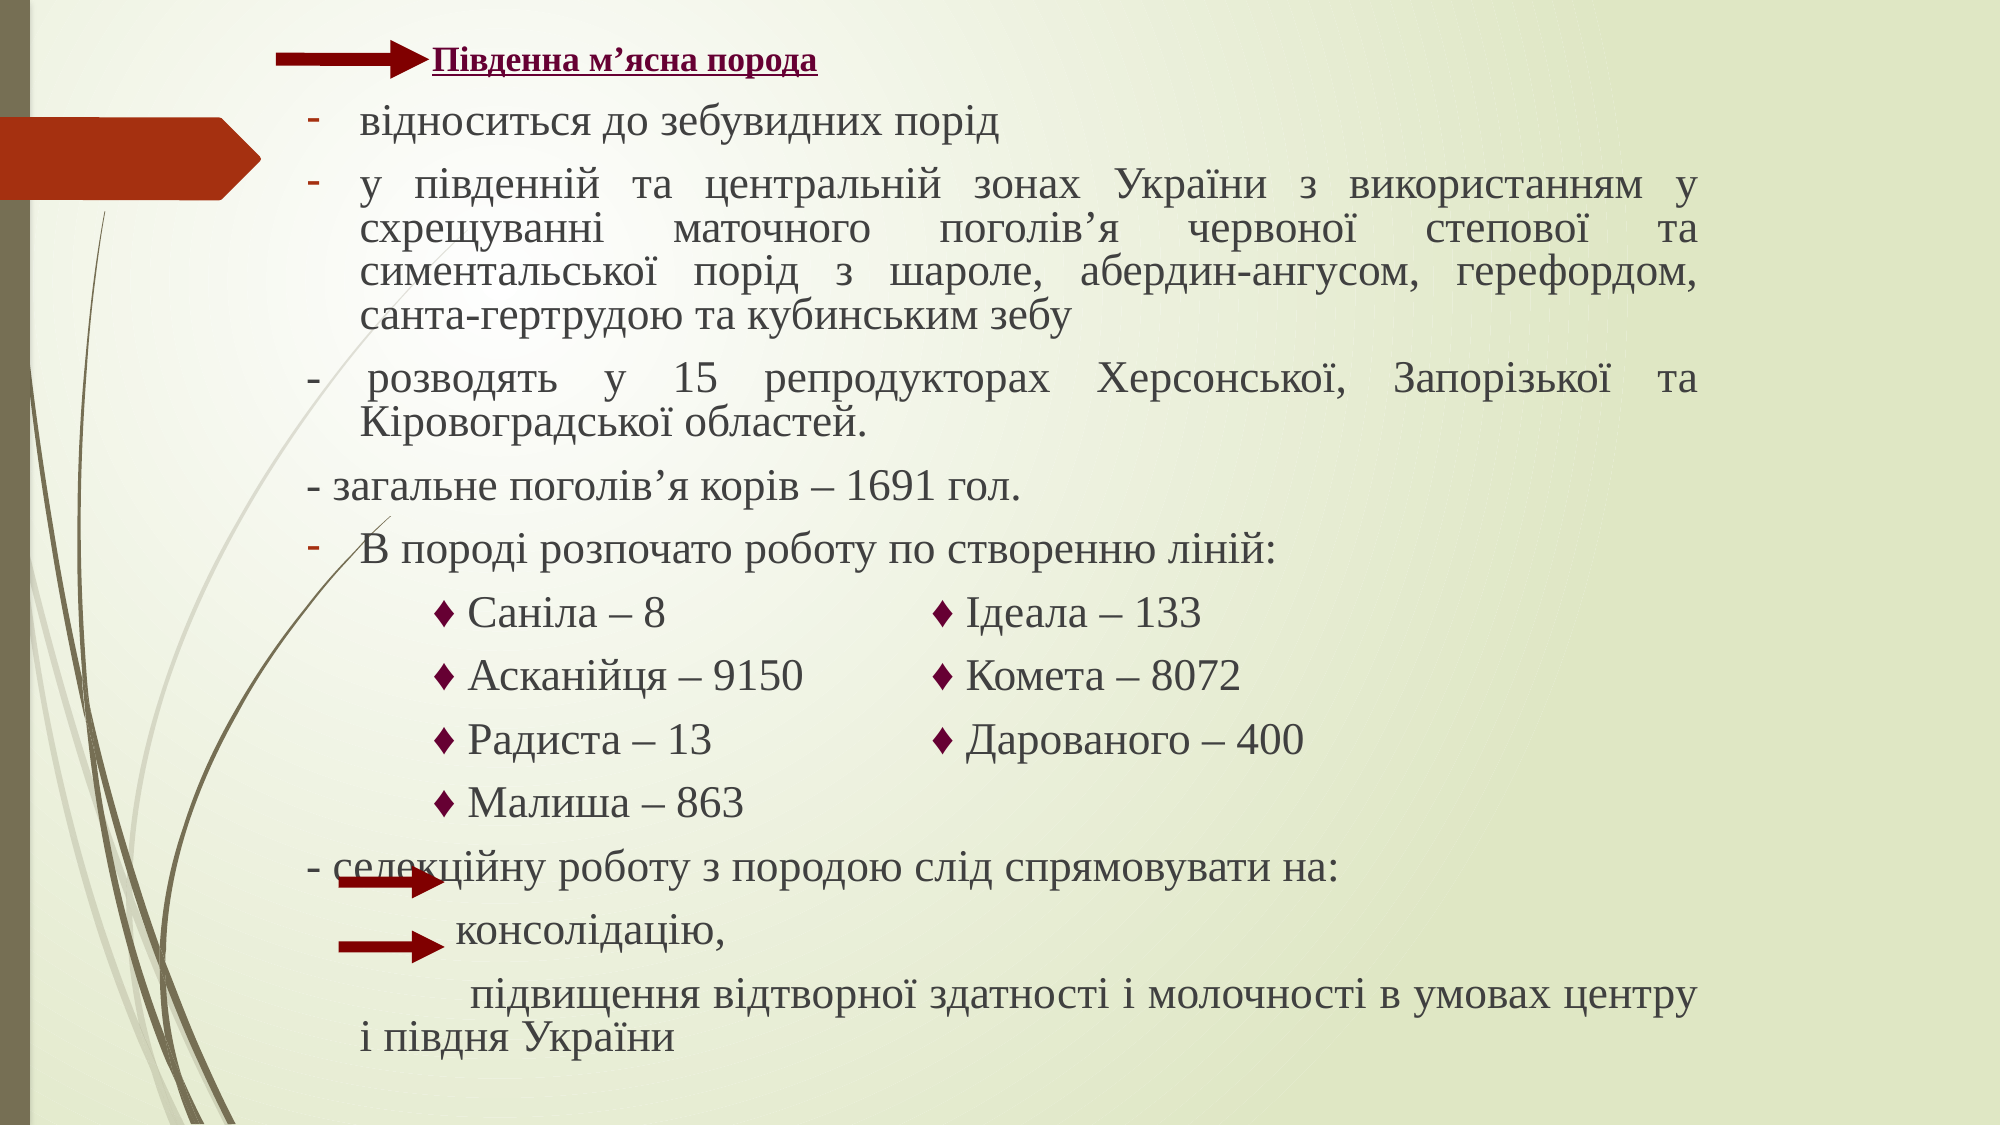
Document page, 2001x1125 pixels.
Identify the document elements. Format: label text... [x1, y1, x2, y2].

text_box [338, 940, 445, 954]
text_box [275, 53, 430, 66]
text_box [338, 875, 445, 889]
list Південна м’ясна порода відноситься до зебувидних порід у південній та центральній зонах України з використанням у схрещуванні маточного поголів’я червоної степової та симентальської порід з шароле, абердин-ангусом, герефордом, санта-гертрудою та кубинським зебу - розводять у 15 репродукторах Херсонської, Запорізької та Кіровоградської областей. - загальне поголів’я корів – 1691 гол. В породі розпочато роботу по створенню ліній: ♦ Саніла – 8 ♦ Ідеала – 133 ♦ Асканійця – 9150 ♦ Комета – 8072 ♦ Радиста – 13 ♦ Дарованого – 400 ♦ Малиша – 863 - селекційну роботу з породою слід спрямовувати на: консолідацію, підвищення відтворної здатності і молочності в умовах центру і півдня України [291, 31, 1715, 1071]
